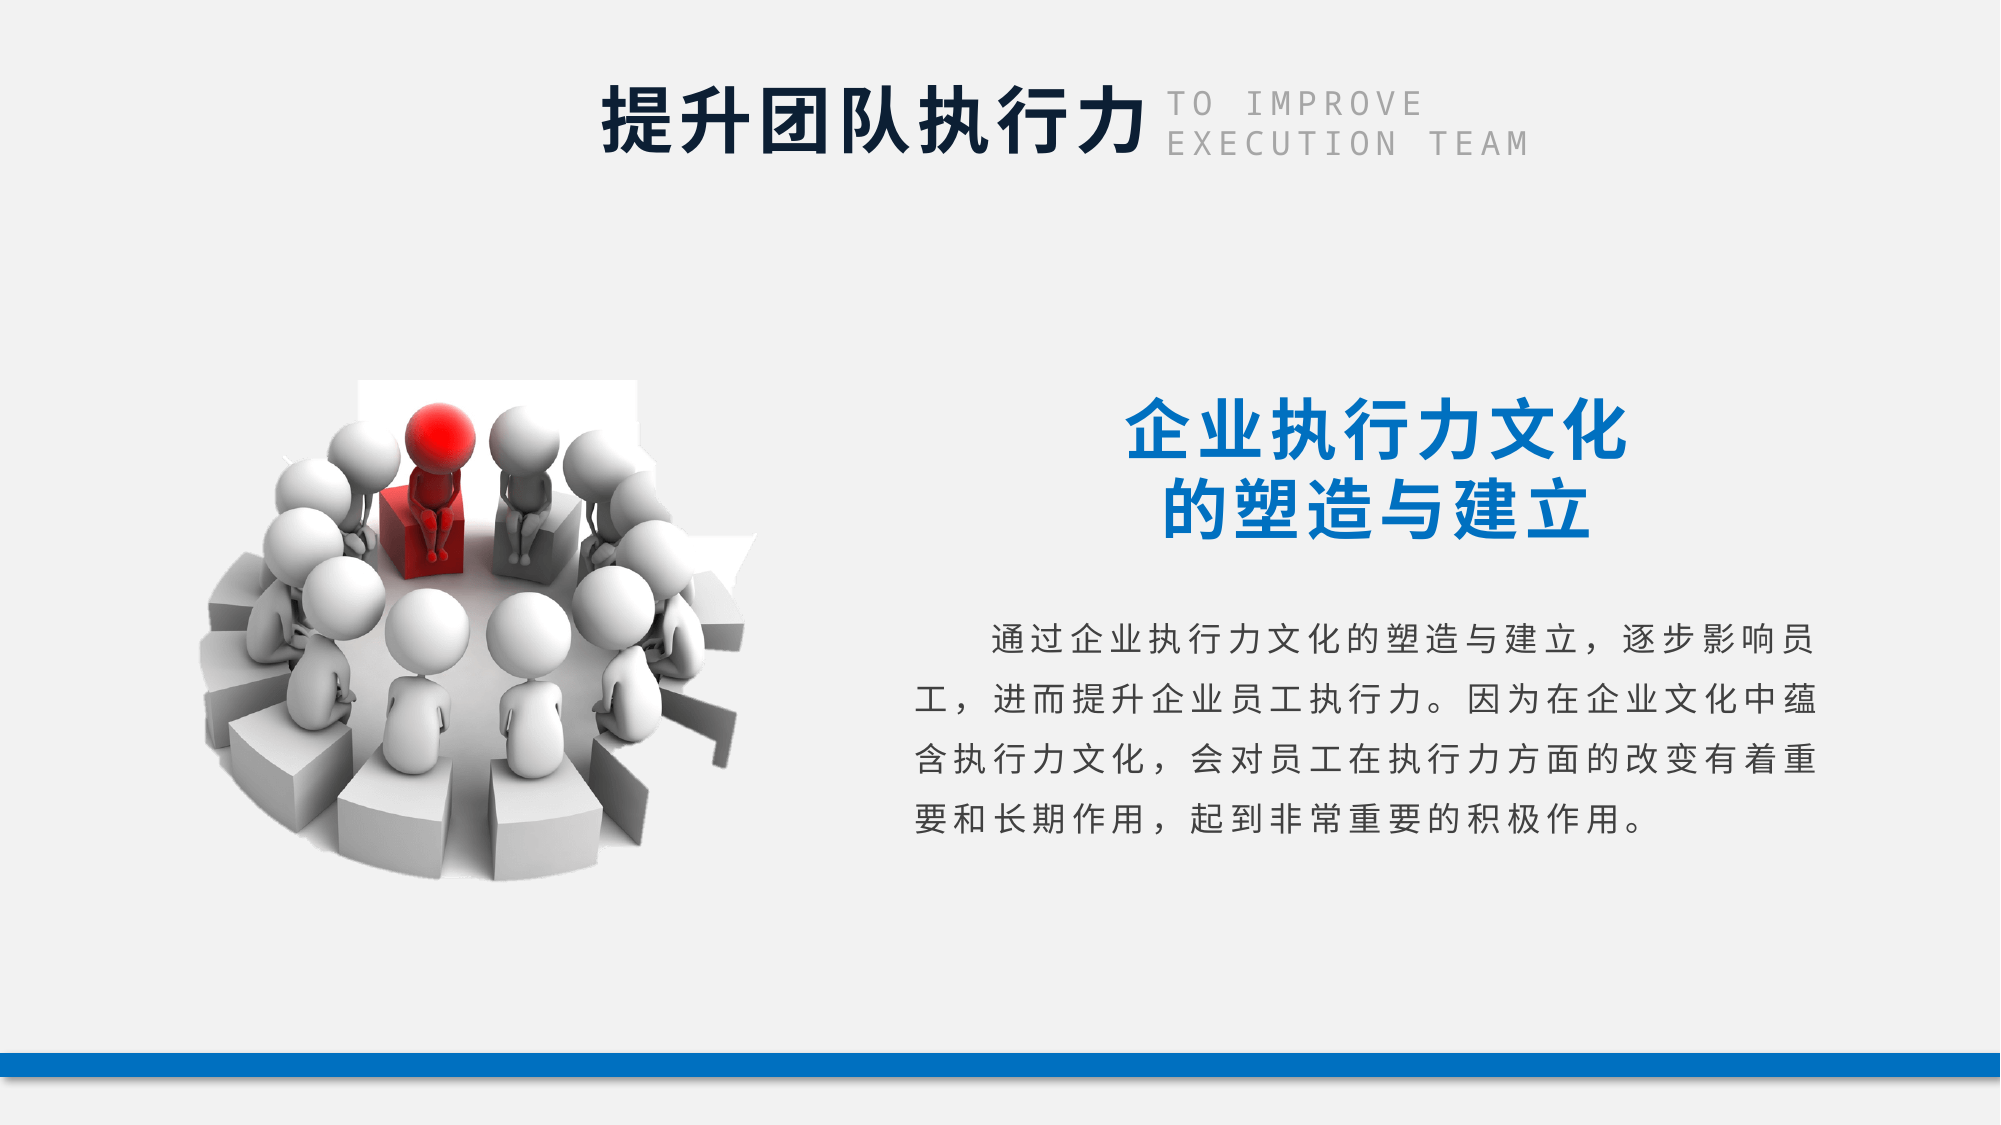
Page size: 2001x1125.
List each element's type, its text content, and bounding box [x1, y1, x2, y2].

text_box 企业执行力文化 的塑造与建立 [919, 380, 1916, 556]
text_box [0, 1052, 2000, 1078]
text_box 通过企业执行力文化的塑造与建立，逐步影响员工，进而提升企业员工执行力。因为在企业文化中蕴含执行力文化，会对员工在执行力方面的改变有着重要和长期作用，起到非常重要的积极作用。 [919, 590, 1855, 845]
picture [45, 380, 919, 905]
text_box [579, 67, 1551, 171]
